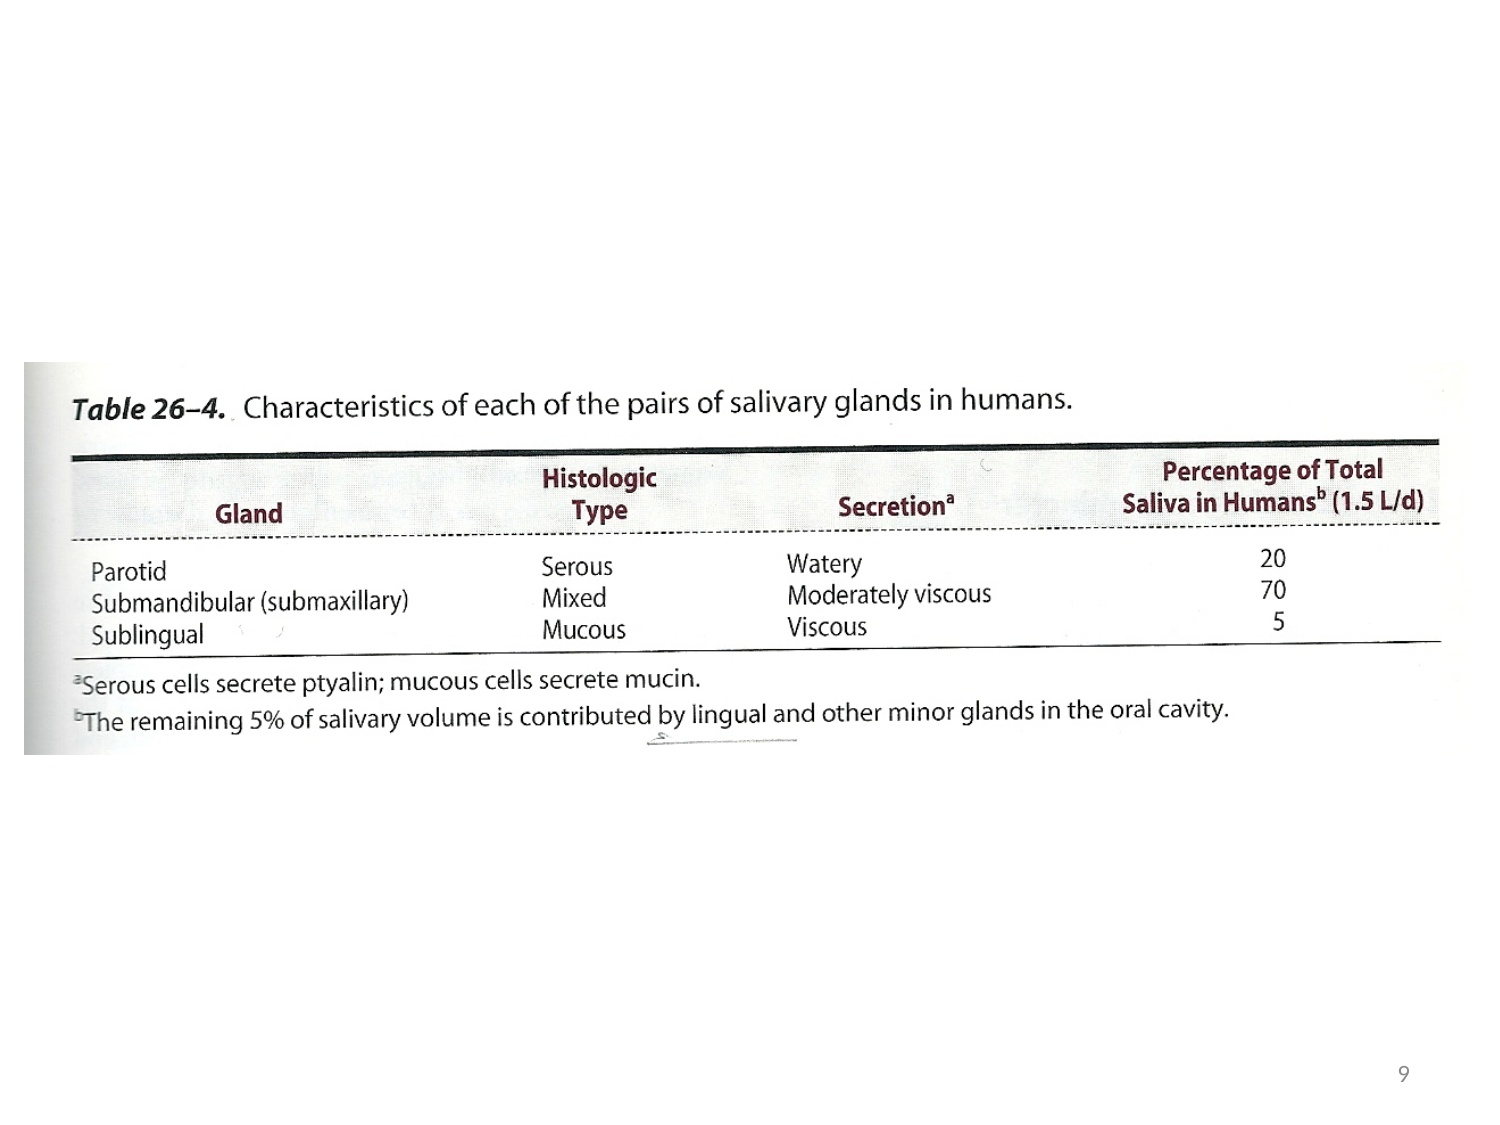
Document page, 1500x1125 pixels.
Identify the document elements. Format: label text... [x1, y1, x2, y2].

picture [24, 362, 1469, 755]
slide_number 9 [1074, 1042, 1425, 1103]
